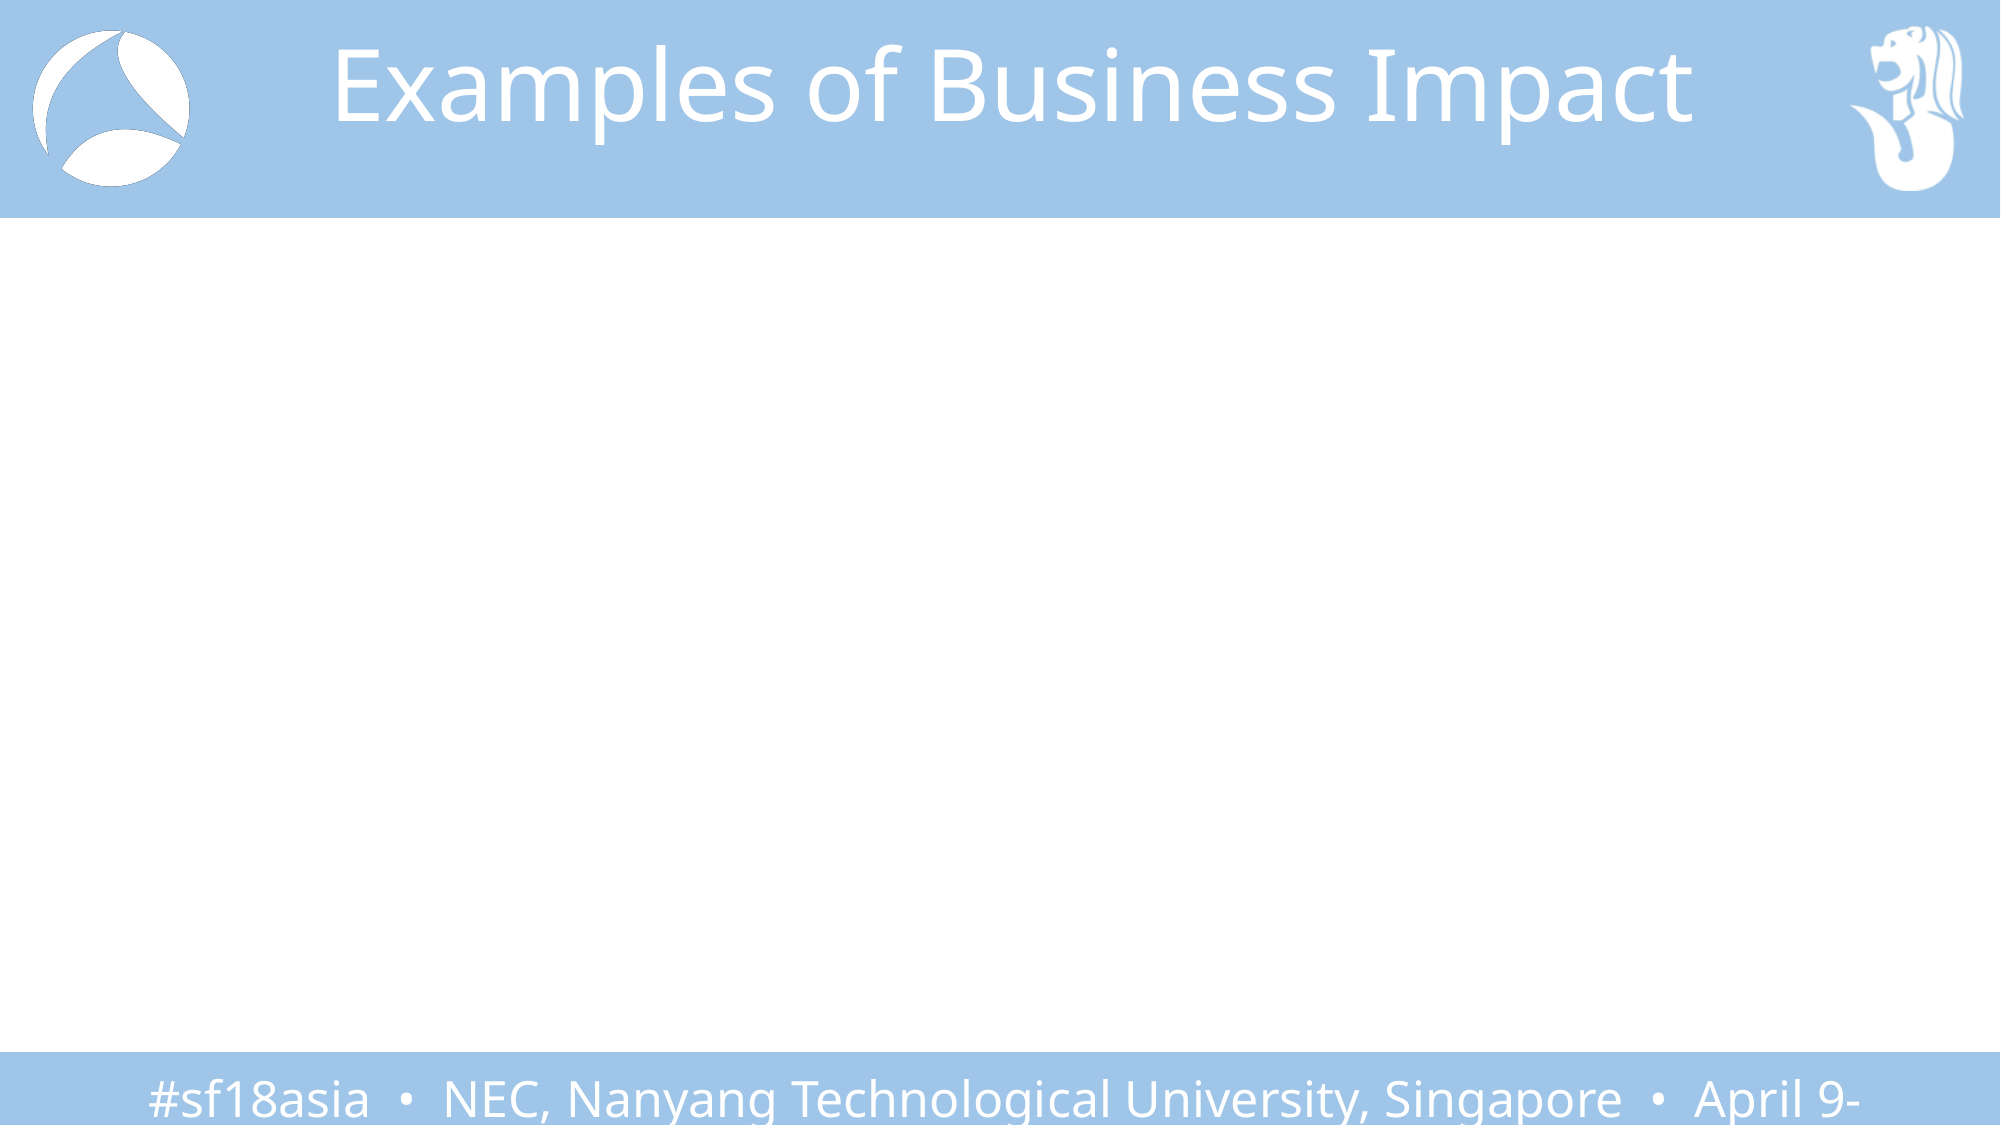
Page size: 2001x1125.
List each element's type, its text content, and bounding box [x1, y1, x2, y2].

picture [1849, 155, 1964, 191]
picture [32, 155, 190, 187]
title Examples of Business Impact [31, 24, 1994, 155]
